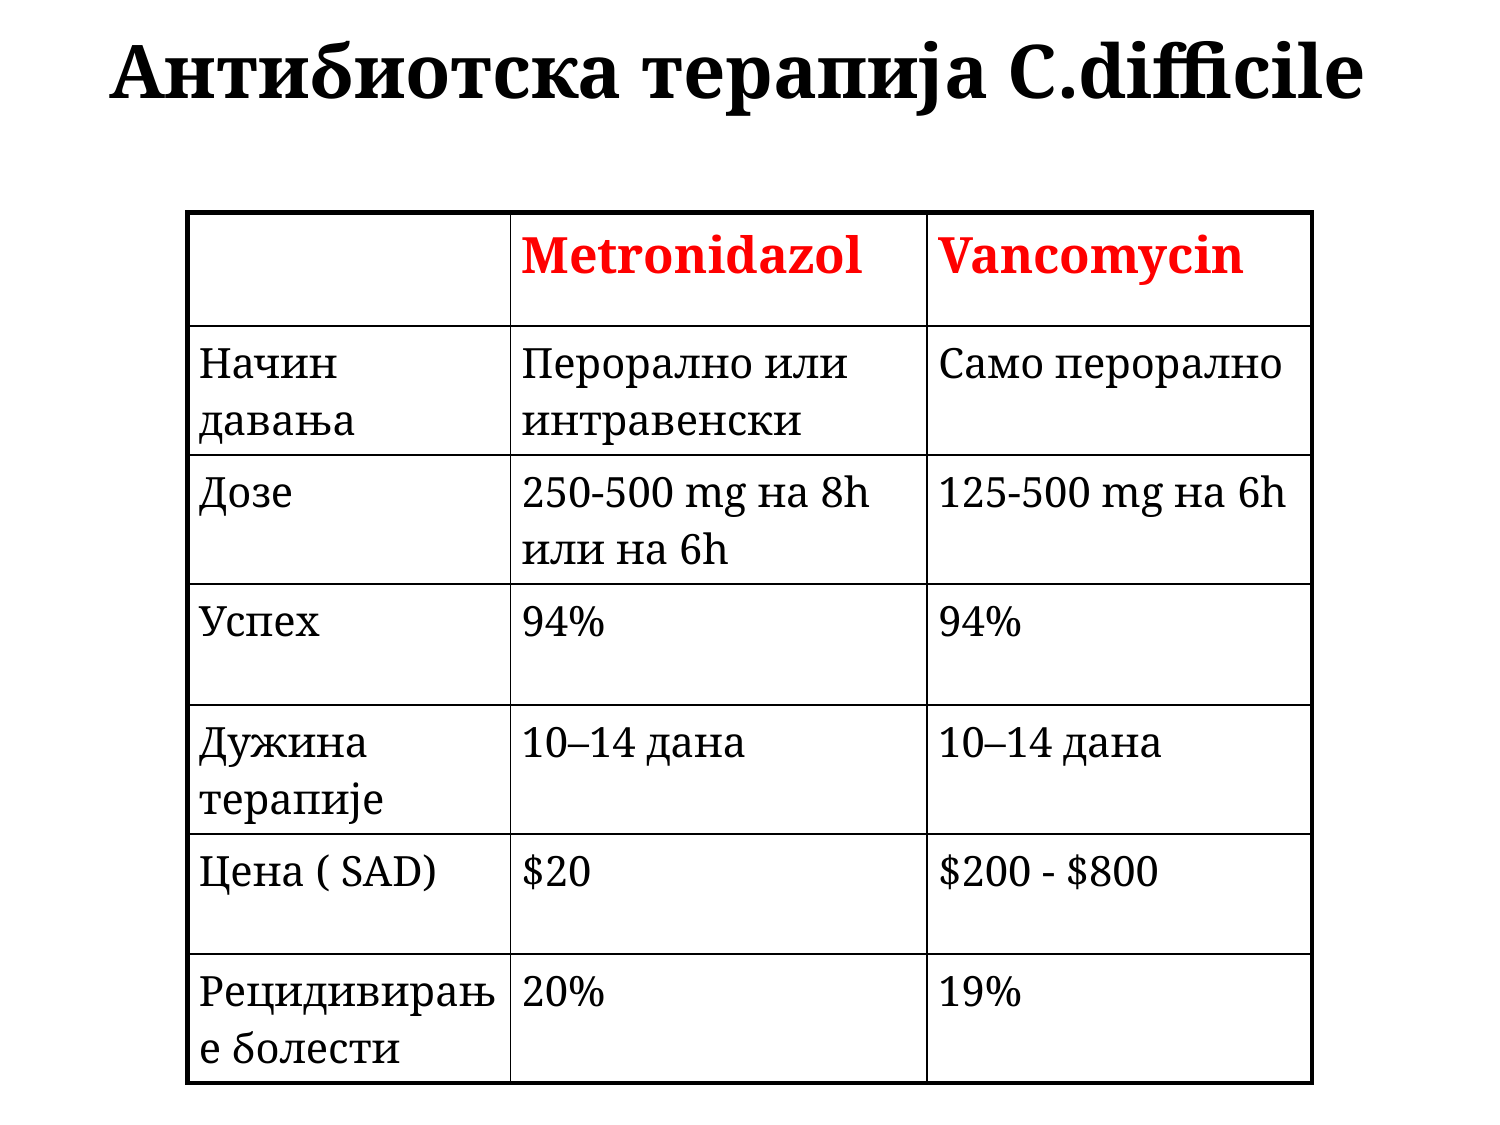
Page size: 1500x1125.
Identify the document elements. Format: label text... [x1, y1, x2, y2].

table_cell Дужина терапије [190, 706, 510, 833]
table_cell $20 [511, 835, 926, 953]
table_header [190, 215, 510, 325]
table_cell 19% [928, 955, 1310, 1081]
table_header Vancomycin [928, 215, 1310, 325]
table_cell Рецидивирање болести [190, 955, 510, 1081]
table_cell Успех [190, 585, 510, 704]
table_cell 250-500 mg на 8h или на 6h [511, 456, 926, 583]
table_cell 20% [511, 955, 926, 1081]
table_cell 10–14 дана [511, 706, 926, 833]
table_header Metronidazol [511, 215, 926, 325]
table_cell $200 - $800 [928, 835, 1310, 953]
table_cell 94% [511, 585, 926, 704]
table_cell 125-500 mg на 6h [928, 456, 1310, 583]
table_cell 10–14 дана [928, 706, 1310, 833]
table_cell Цена ( SAD) [190, 835, 510, 953]
table_cell Само перорално [928, 327, 1310, 454]
title Антибиотска терапија C.difficile [0, 16, 1475, 122]
table_cell Дозе [190, 456, 510, 583]
table_cell Перорално или интравенски [511, 327, 926, 454]
table_cell 94% [928, 585, 1310, 704]
table_cell Начин давања [190, 327, 510, 454]
